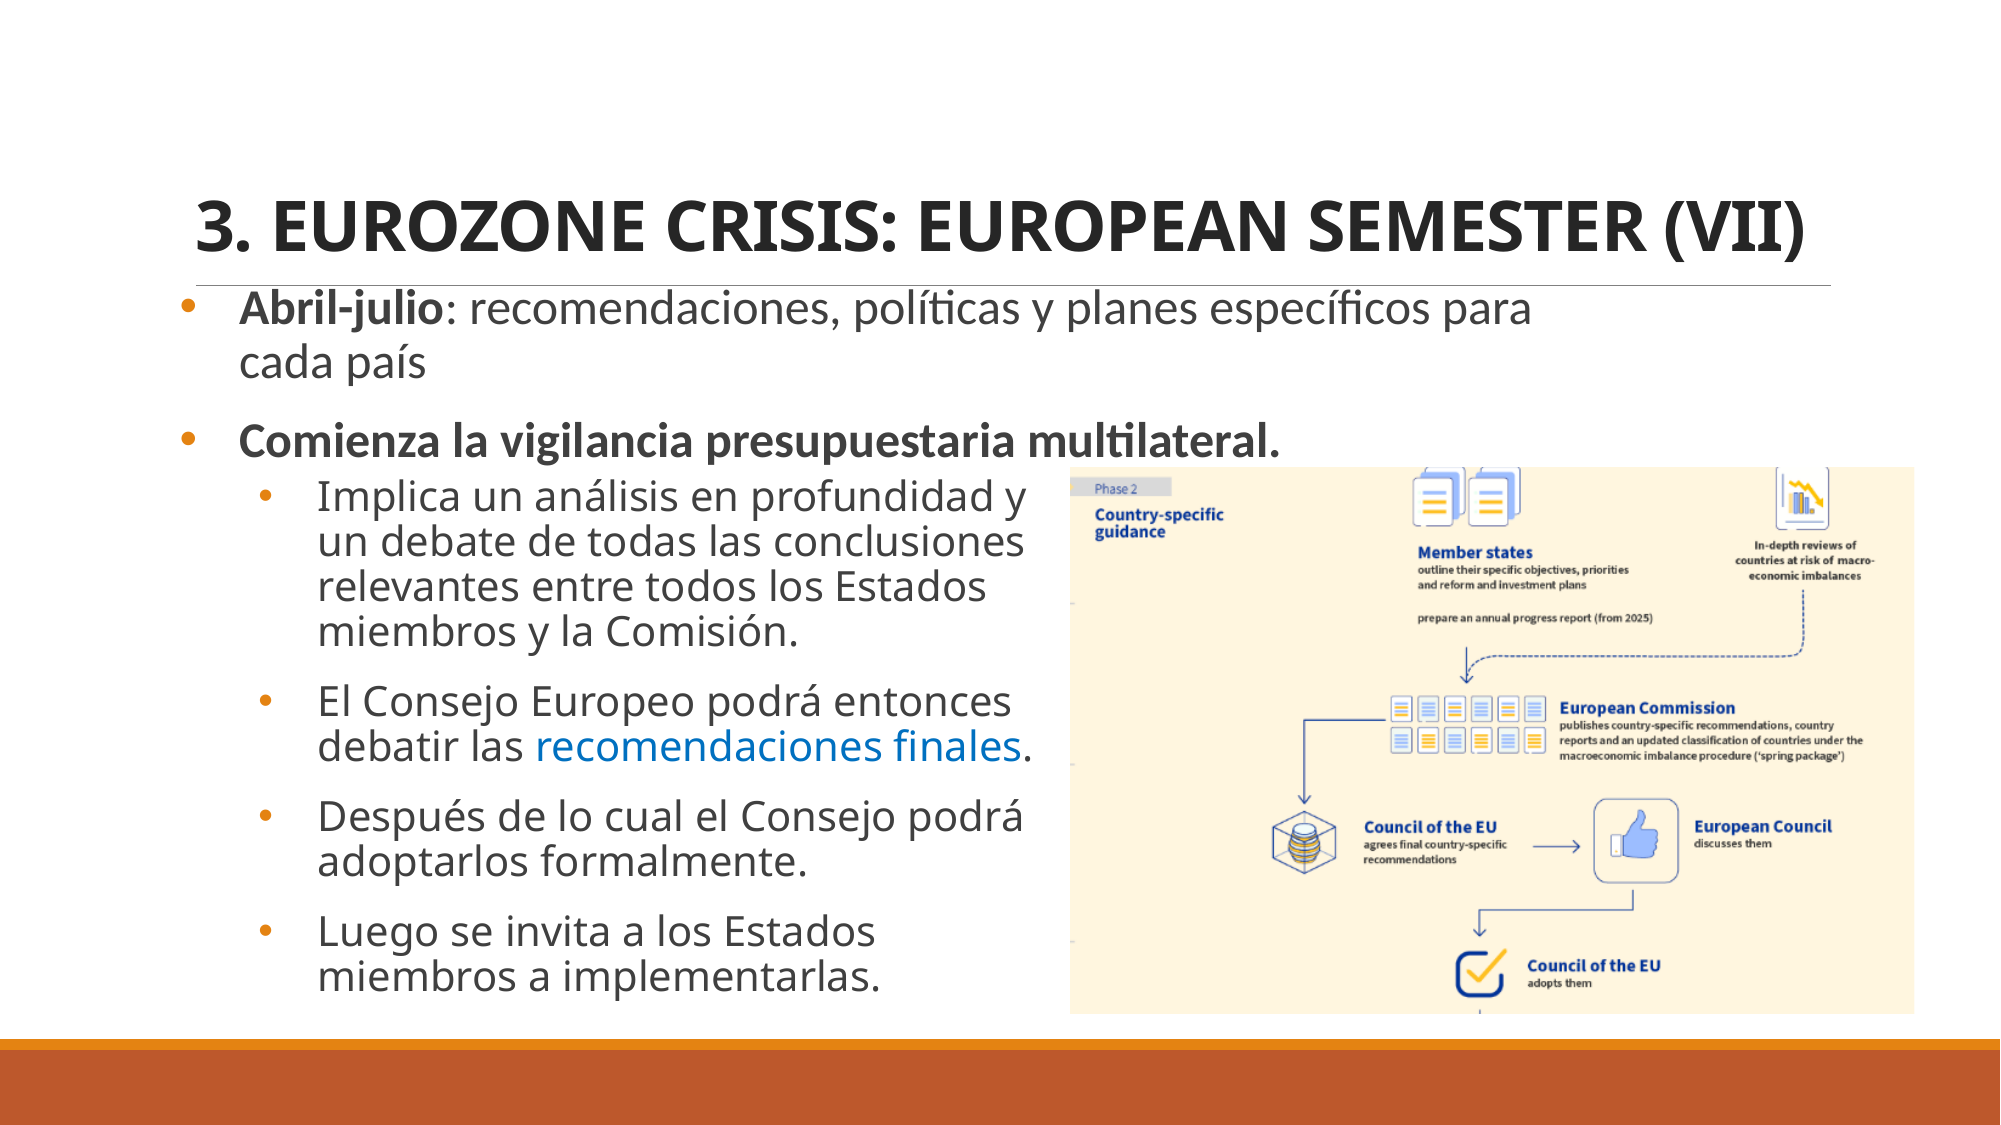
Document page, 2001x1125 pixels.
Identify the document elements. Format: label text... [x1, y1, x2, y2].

text_box Implica un análisis en profundidad y un debate de todas las conclusiones relevantes entre todos los Estados miembros y la Comisión. El Consejo Europeo podrá entonces debatir las recomendaciones finales. Después de lo cual el Consejo podrá adoptarlos formalmente. Luego se invita a los Estados miembros a implementarlas. [180, 468, 1069, 1125]
picture [1069, 466, 1919, 1014]
text_box 3. EUROZONE CRISIS: EUROPEAN SEMESTER (VII) [180, 157, 1840, 274]
list Abril-julio: recomendaciones, políticas y planes específicos para cada país Comienza la vigilancia presupuestaria multilateral. [179, 273, 1626, 1035]
